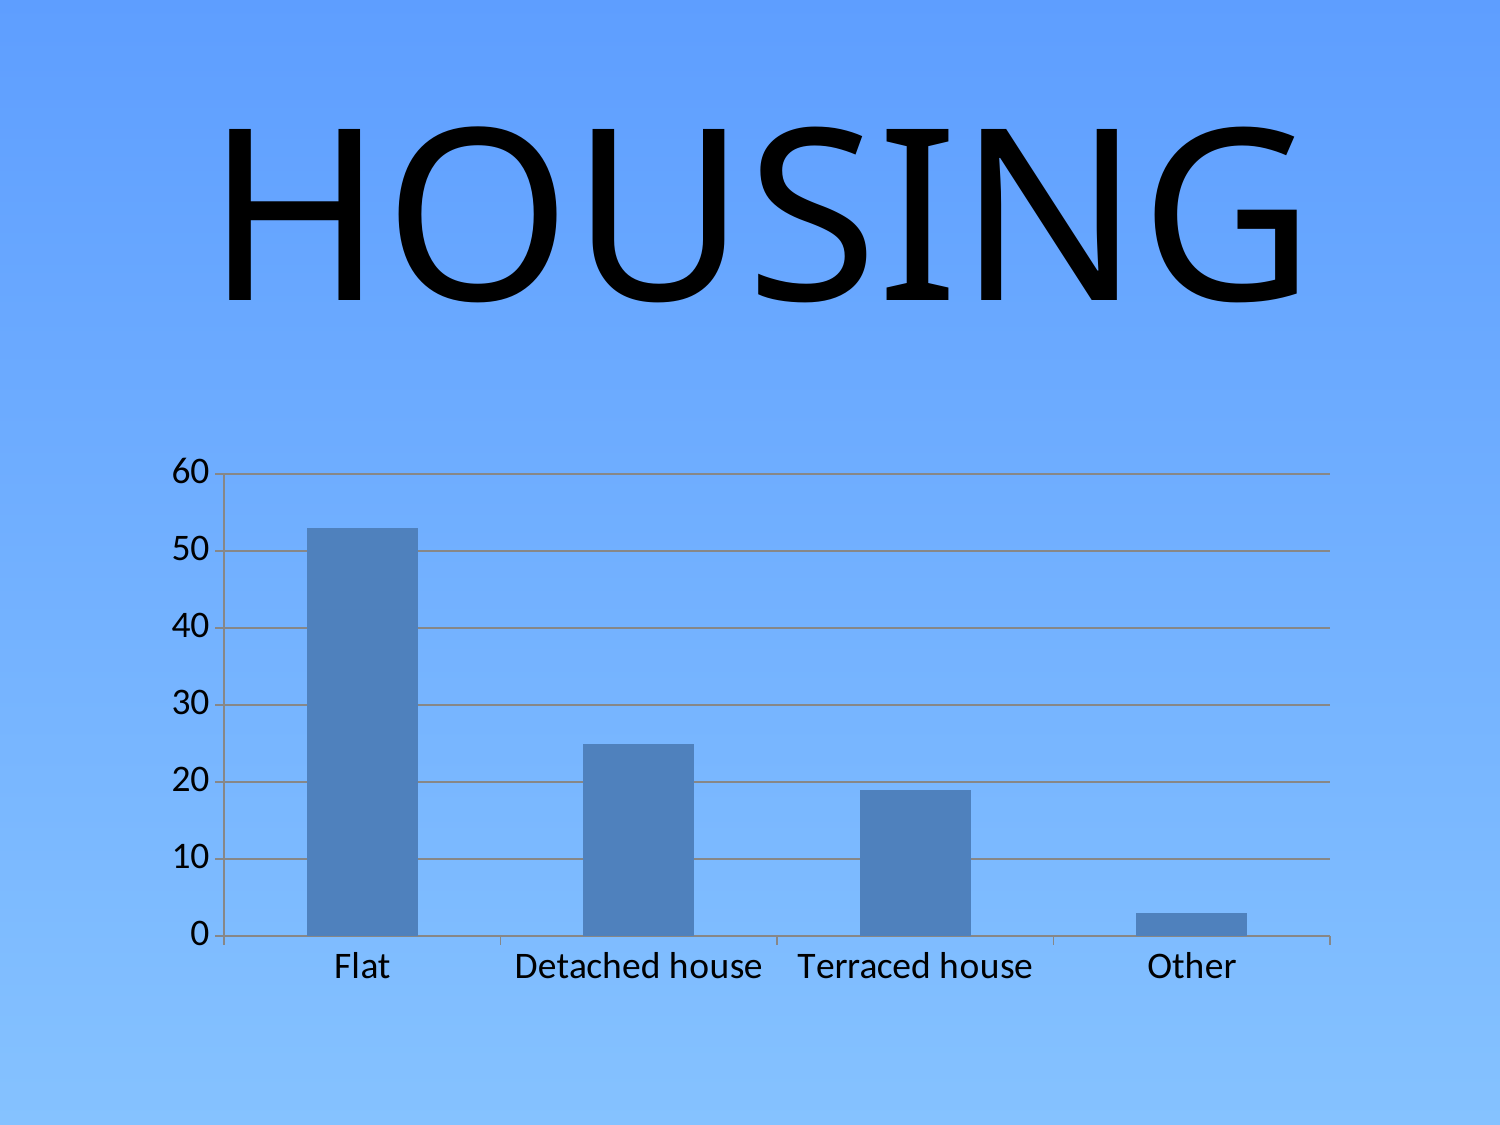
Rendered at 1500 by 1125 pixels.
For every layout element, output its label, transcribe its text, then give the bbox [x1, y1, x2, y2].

chart [147, 444, 1355, 1000]
title HOUSING [75, 0, 1447, 409]
